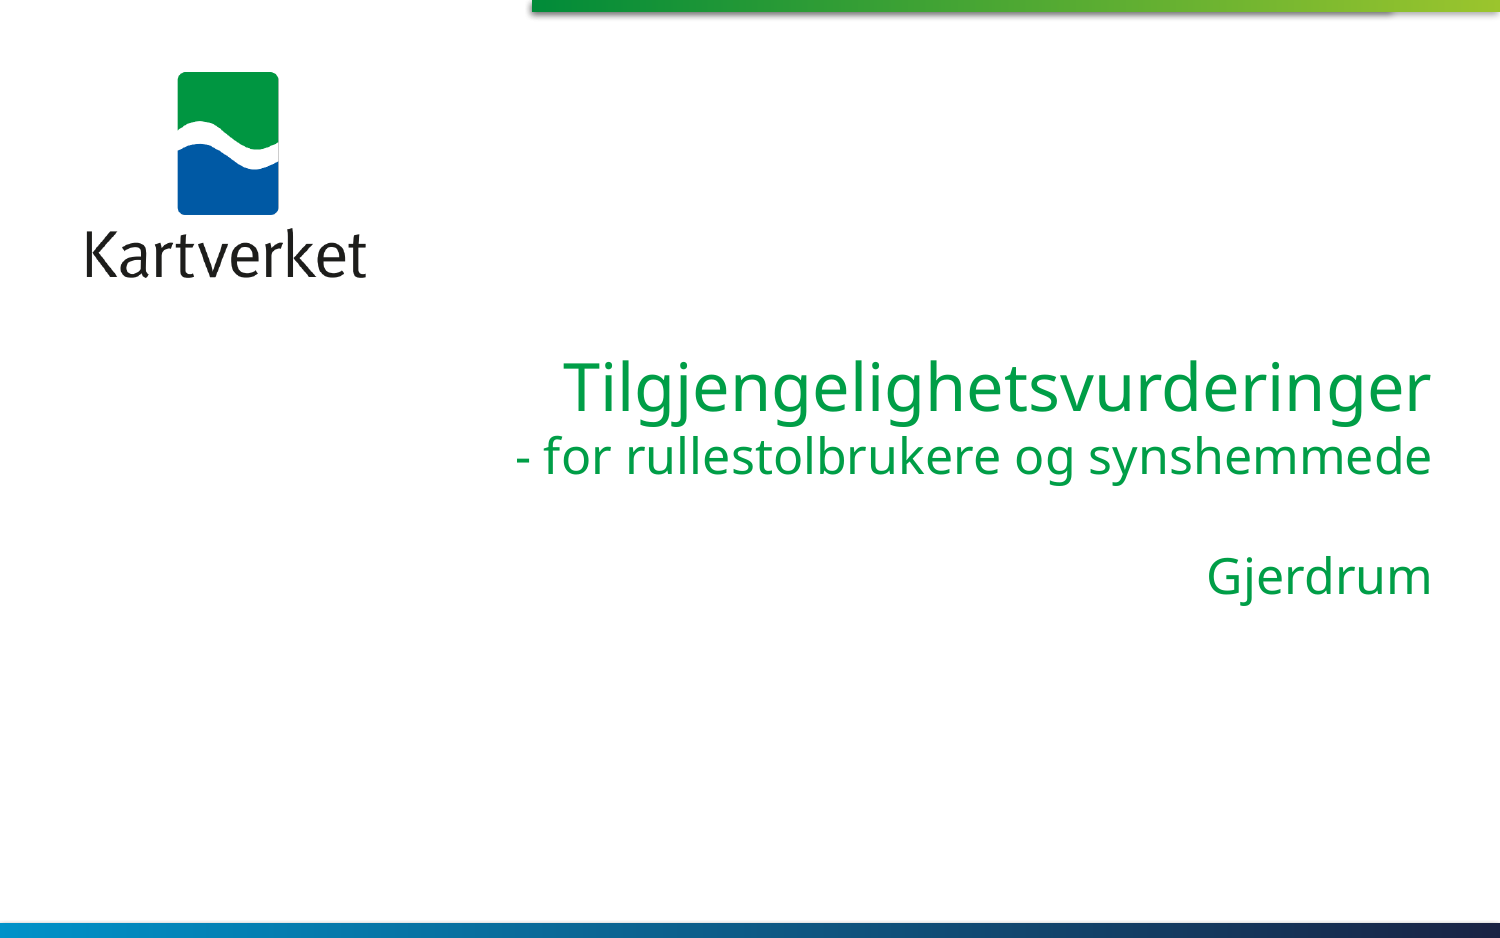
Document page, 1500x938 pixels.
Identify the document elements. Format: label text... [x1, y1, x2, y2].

text_box Tilgjengelighetsvurderinger - for rullestolbrukere og synshemmede Gjerdrum [66, 337, 1449, 613]
